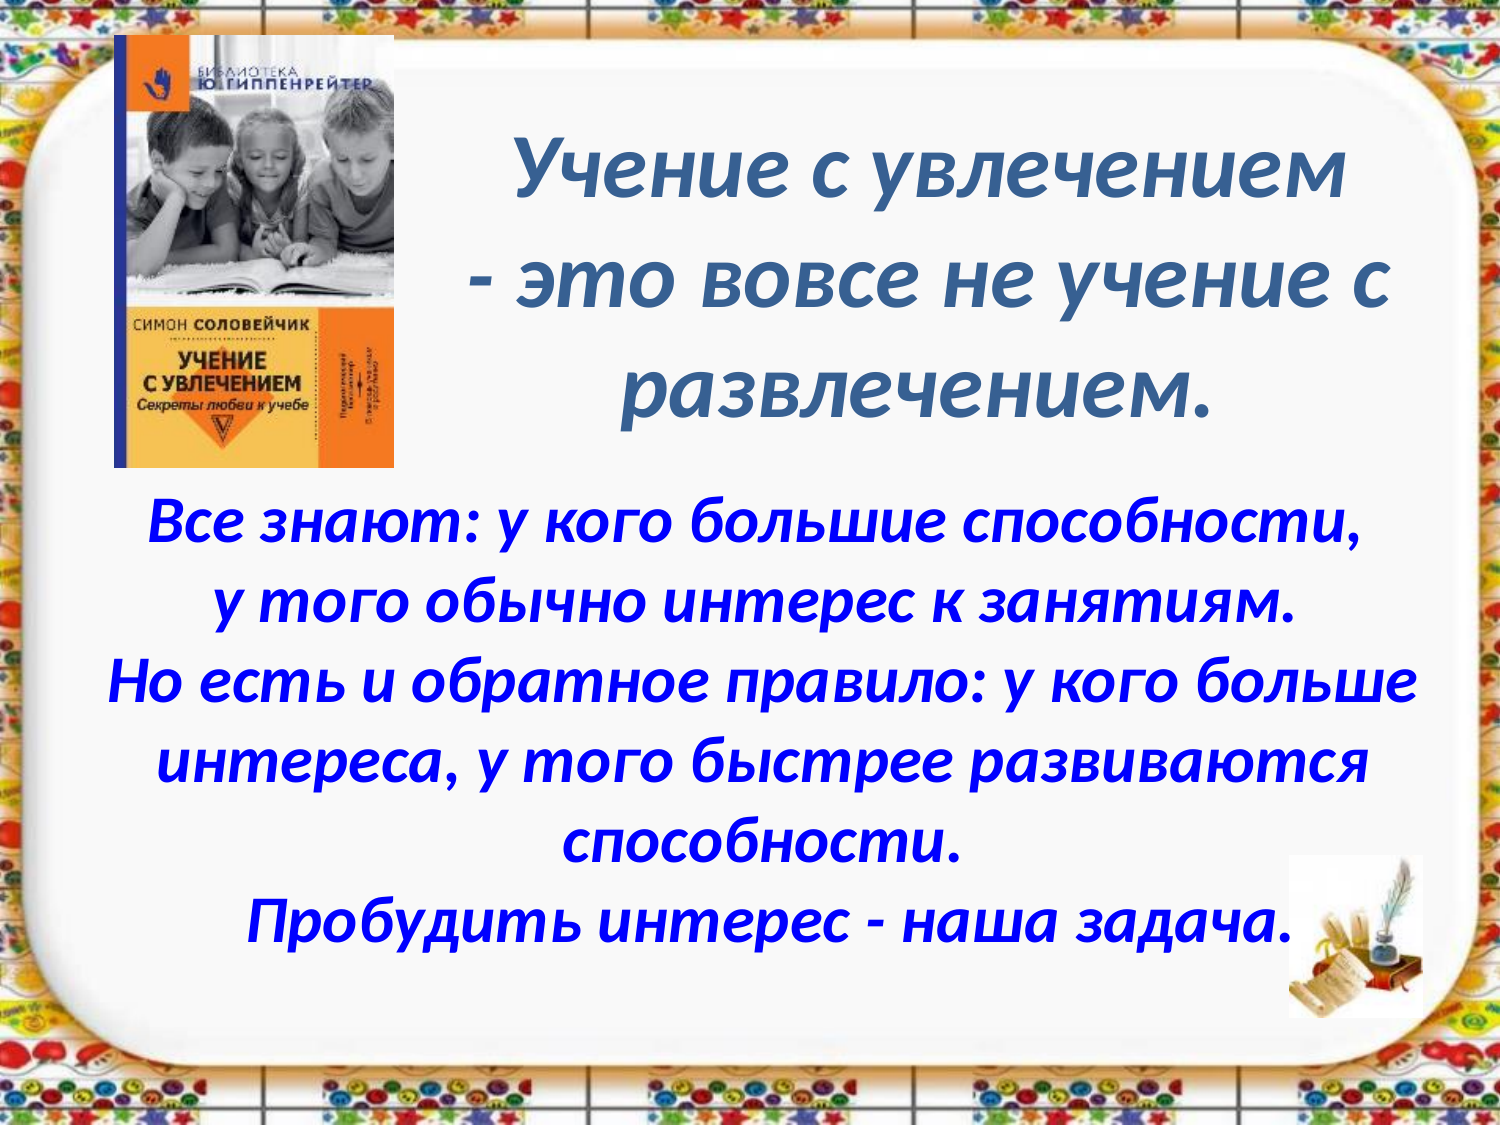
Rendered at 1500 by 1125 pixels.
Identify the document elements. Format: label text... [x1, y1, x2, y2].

title Учение с увлечением - это вовсе не учение с развлечением. [399, 231, 1500, 420]
list Все знают: у кого большие способности, у того обычно интерес к занятиям. Но есть и обратное правило: у кого больше интереса, у того быстрее развиваются способности. Пробудить интерес - наша задача. [88, 467, 1439, 1125]
picture [0, 0, 1500, 1125]
